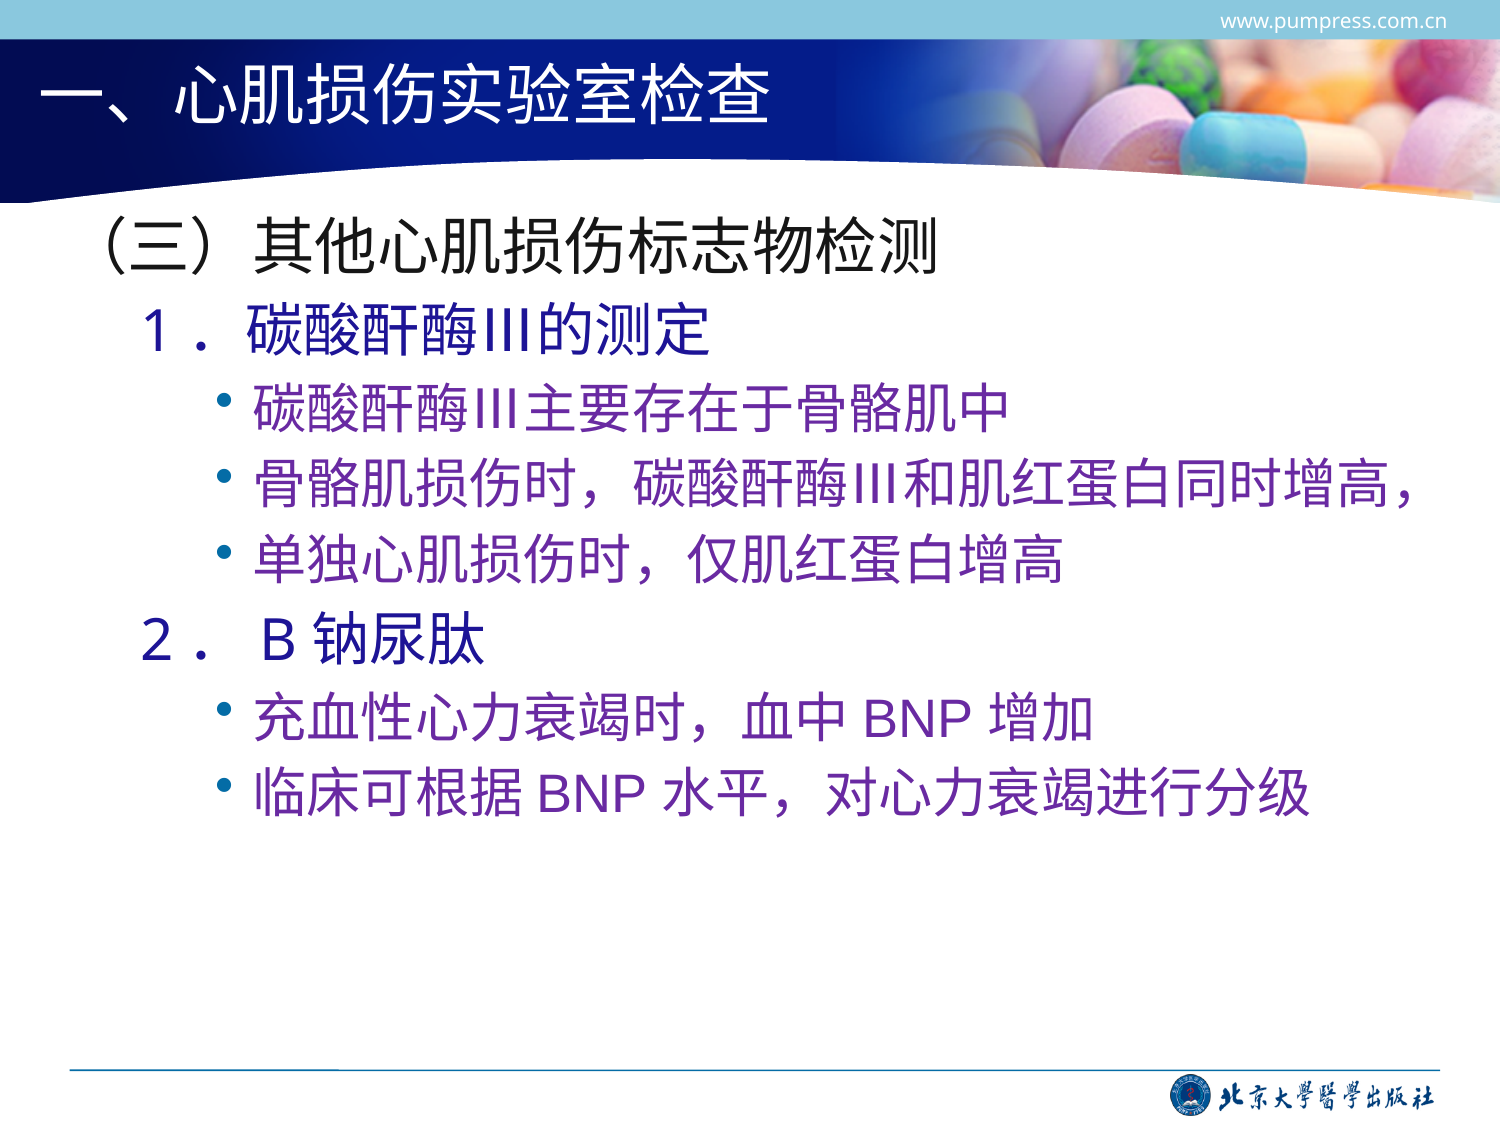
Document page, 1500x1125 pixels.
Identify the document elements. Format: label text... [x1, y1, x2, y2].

picture [0, 40, 1500, 203]
list （三）其他心肌损伤标志物检测 1．碳酸酐酶Ⅲ的测定 碳酸酐酶Ⅲ主要存在于骨骼肌中 骨骼肌损伤时，碳酸酐酶Ⅲ和肌红蛋白同时增高， 单独心肌损伤时，仅肌红蛋白增高 2．B钠尿肽 充血性心力衰竭时，血中BNP增加 临床可根据BNP水平，对心力衰竭进行分级 [49, 198, 1463, 1026]
picture [1170, 1074, 1436, 1118]
title 一、心肌损伤实验室检查 [23, 46, 1349, 140]
slide_number www.pumpress.com.cn [1024, 0, 1463, 38]
